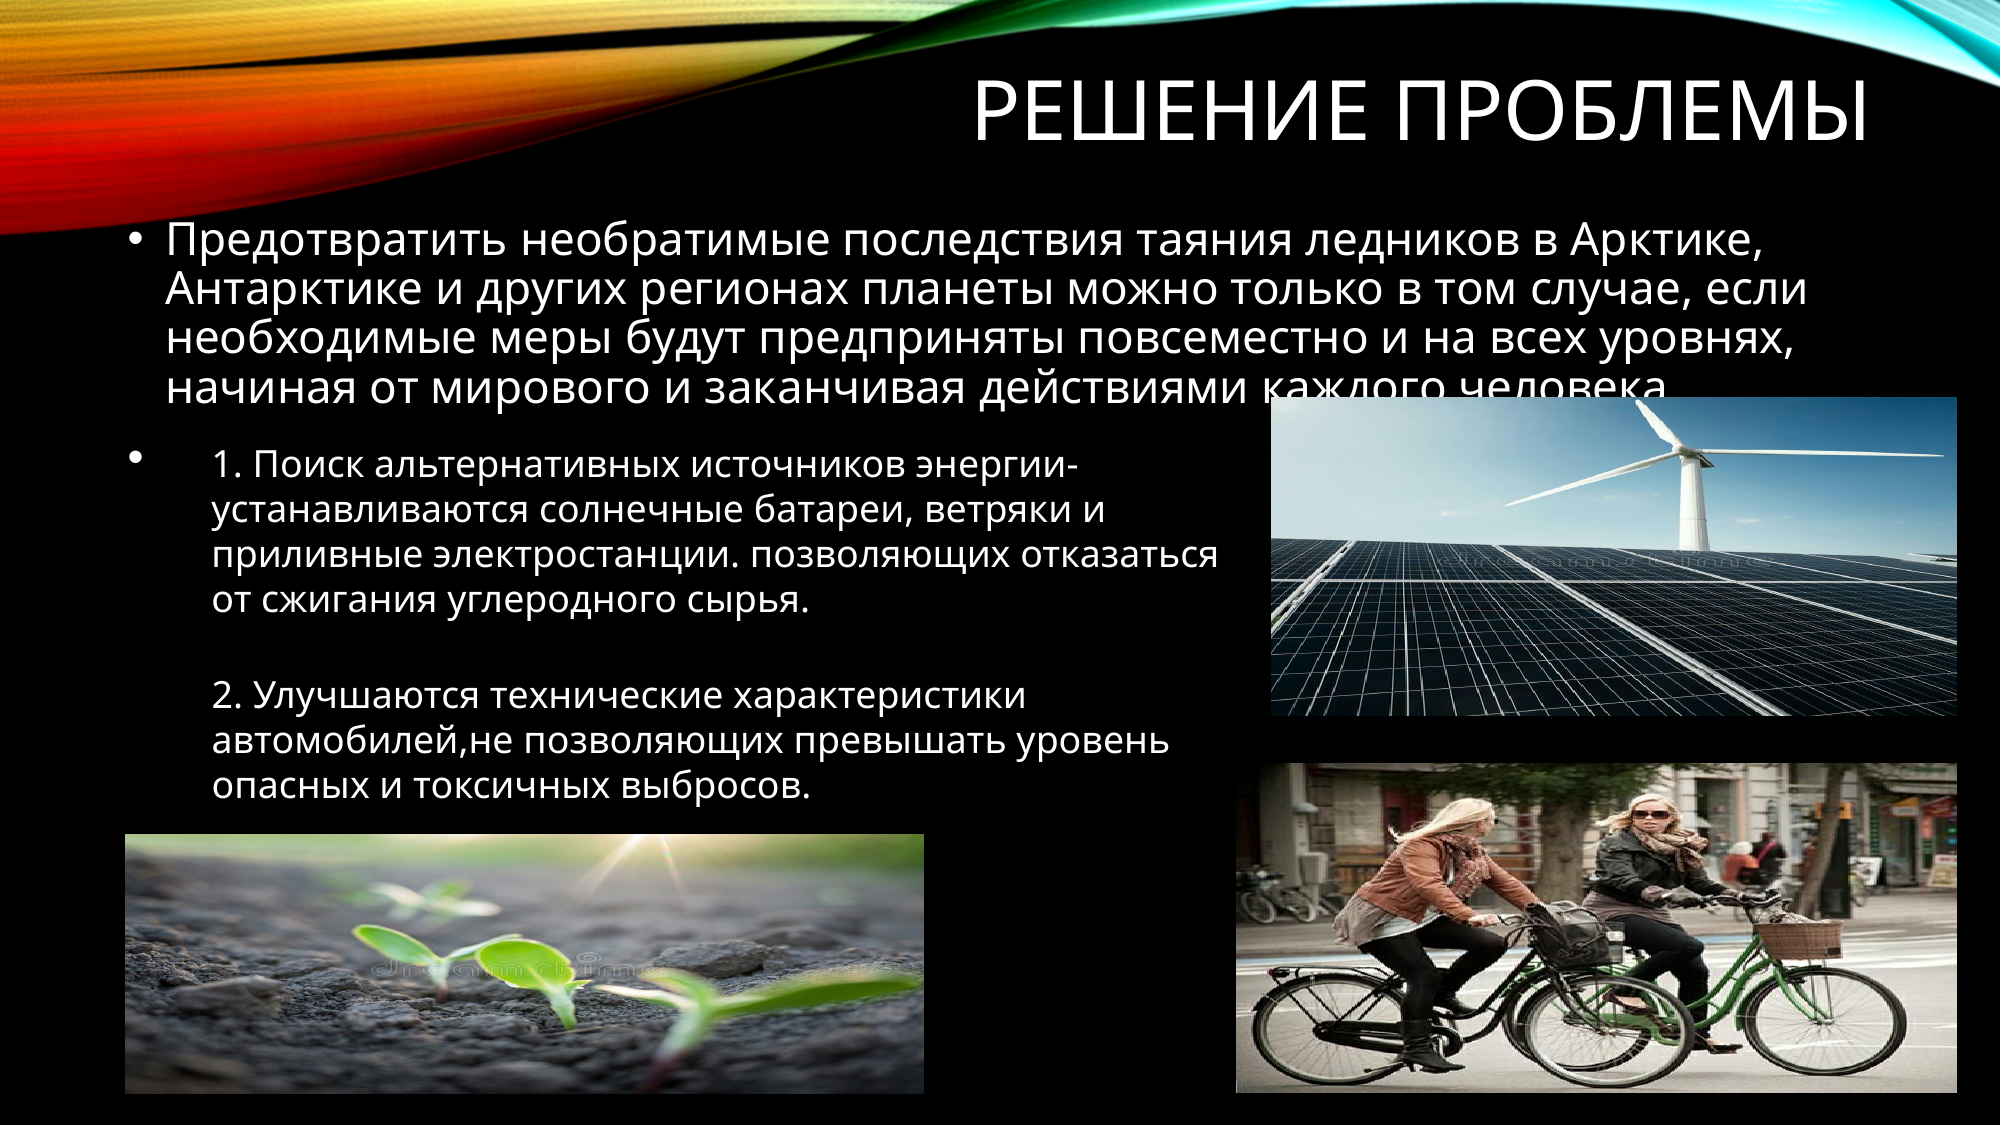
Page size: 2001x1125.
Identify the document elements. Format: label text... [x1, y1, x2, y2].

picture [125, 833, 925, 1095]
title РЕШЕНИЕ ПРОБЛЕМЫ [137, 42, 1888, 185]
picture [0, 0, 2000, 237]
picture [1235, 762, 1957, 1094]
picture [1271, 396, 1957, 717]
text_box 1. Поиск альтернативных источников энергии-устанавливаются солнечные батареи, ветряки и приливные электростанции. позволяющих отказаться от сжигания углеродного сырья. [196, 432, 1271, 628]
list Предотвратить необратимые последствия таяния ледников в Арктике, Антарктике и других регионах планеты можно только в том случае, если необходимые меры будут предприняты повсеместно и на всех уровнях, начиная от мирового и заканчивая действиями каждого человека. [112, 208, 1888, 1021]
text_box 2. Улучшаются технические характеристики автомобилей,не позволяющих превышать уровень опасных и токсичных выбросов. [196, 663, 1213, 859]
